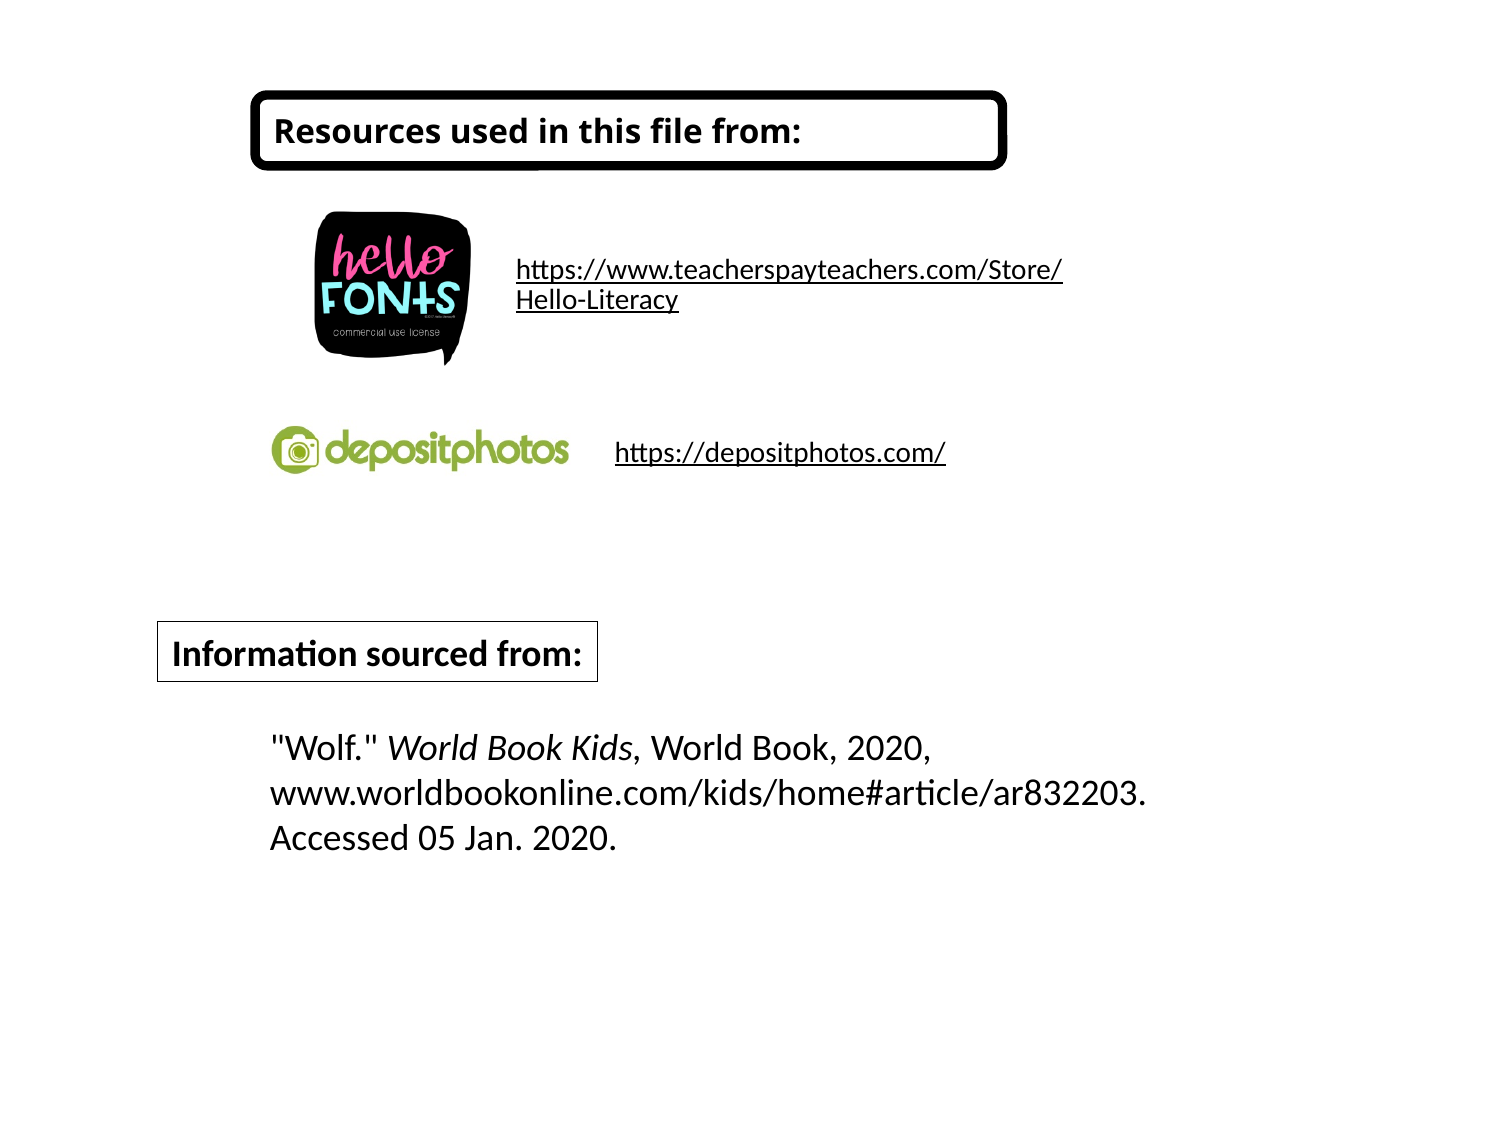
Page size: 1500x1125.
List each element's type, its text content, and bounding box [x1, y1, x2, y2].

picture [309, 204, 475, 369]
text_box https://depositphotos.com/ [599, 425, 1084, 476]
text_box "Wolf." World Book Kids, World Book, 2020, www.worldbookonline.com/kids/home#article/ar832203. Accessed 05 Jan. 2020. [255, 715, 1188, 866]
picture [268, 420, 571, 482]
text_box Resources used in this file from: [252, 92, 1005, 168]
text_box Information sourced from: [157, 621, 598, 682]
text_box https://www.teacherspayteachers.com/Store/Hello-Literacy [501, 243, 1093, 329]
